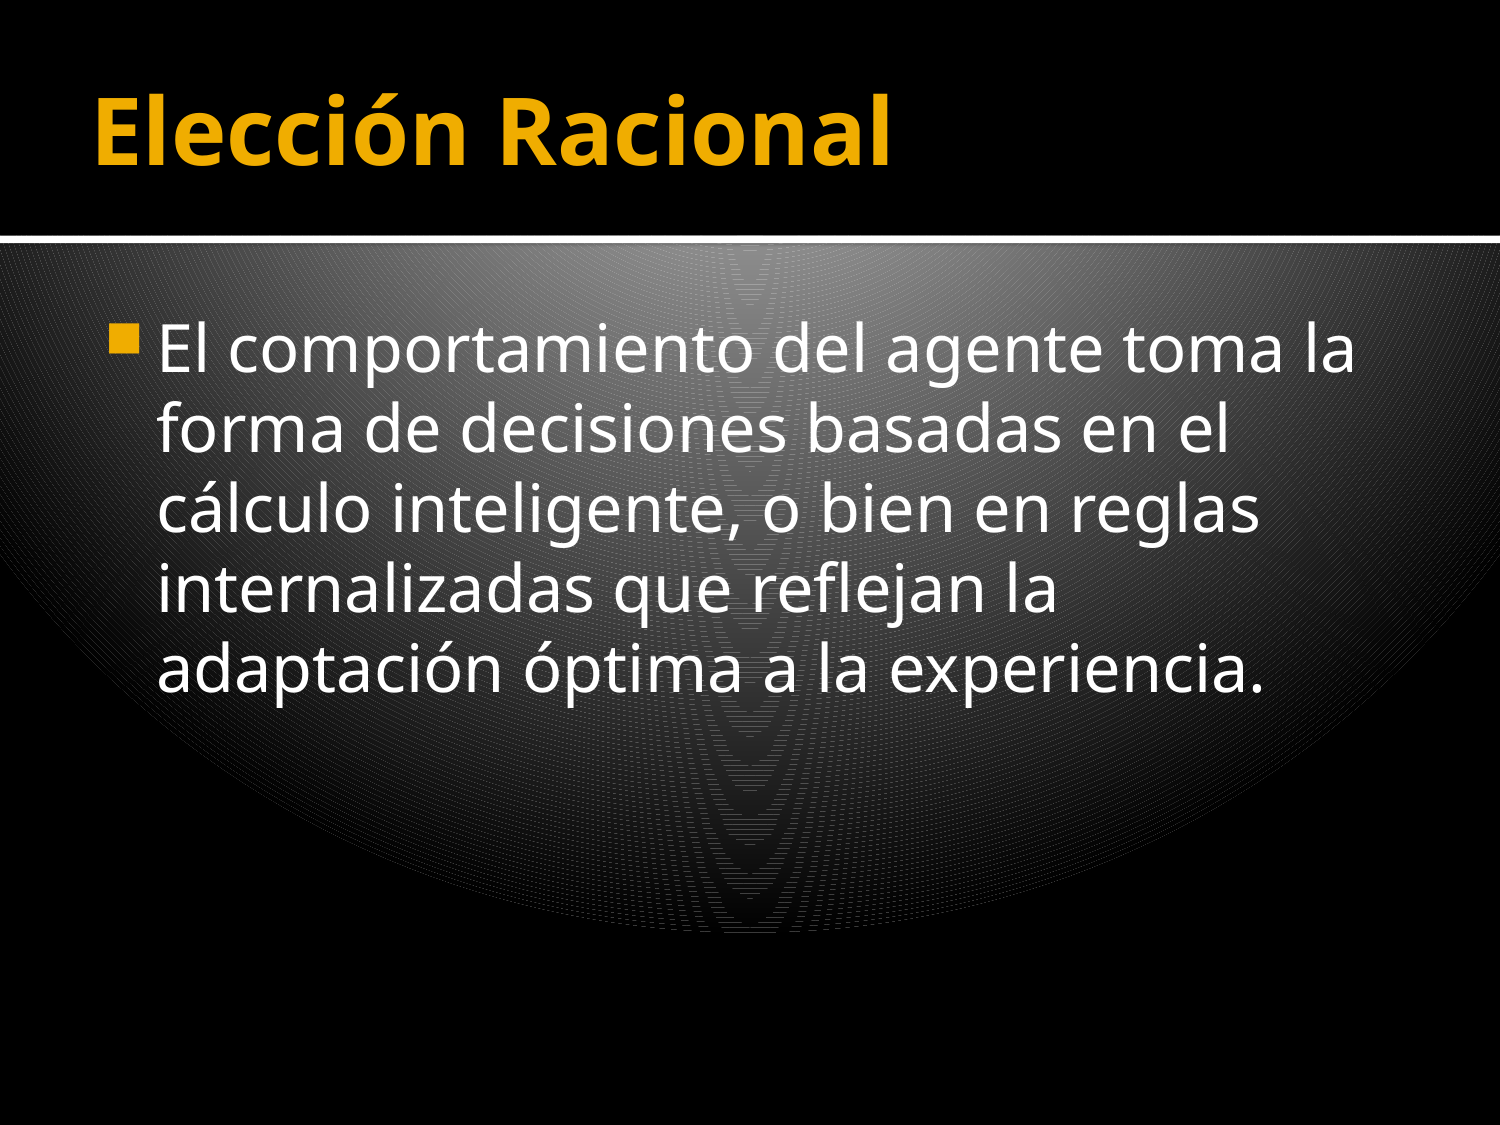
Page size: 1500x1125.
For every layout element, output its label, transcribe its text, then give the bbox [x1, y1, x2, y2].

title Elección Racional [75, 25, 1425, 231]
list El comportamiento del agente toma la forma de decisiones basadas en el cálculo inteligente, o bien en reglas internalizadas que reflejan la adaptación óptima a la experiencia. [75, 291, 1425, 1050]
